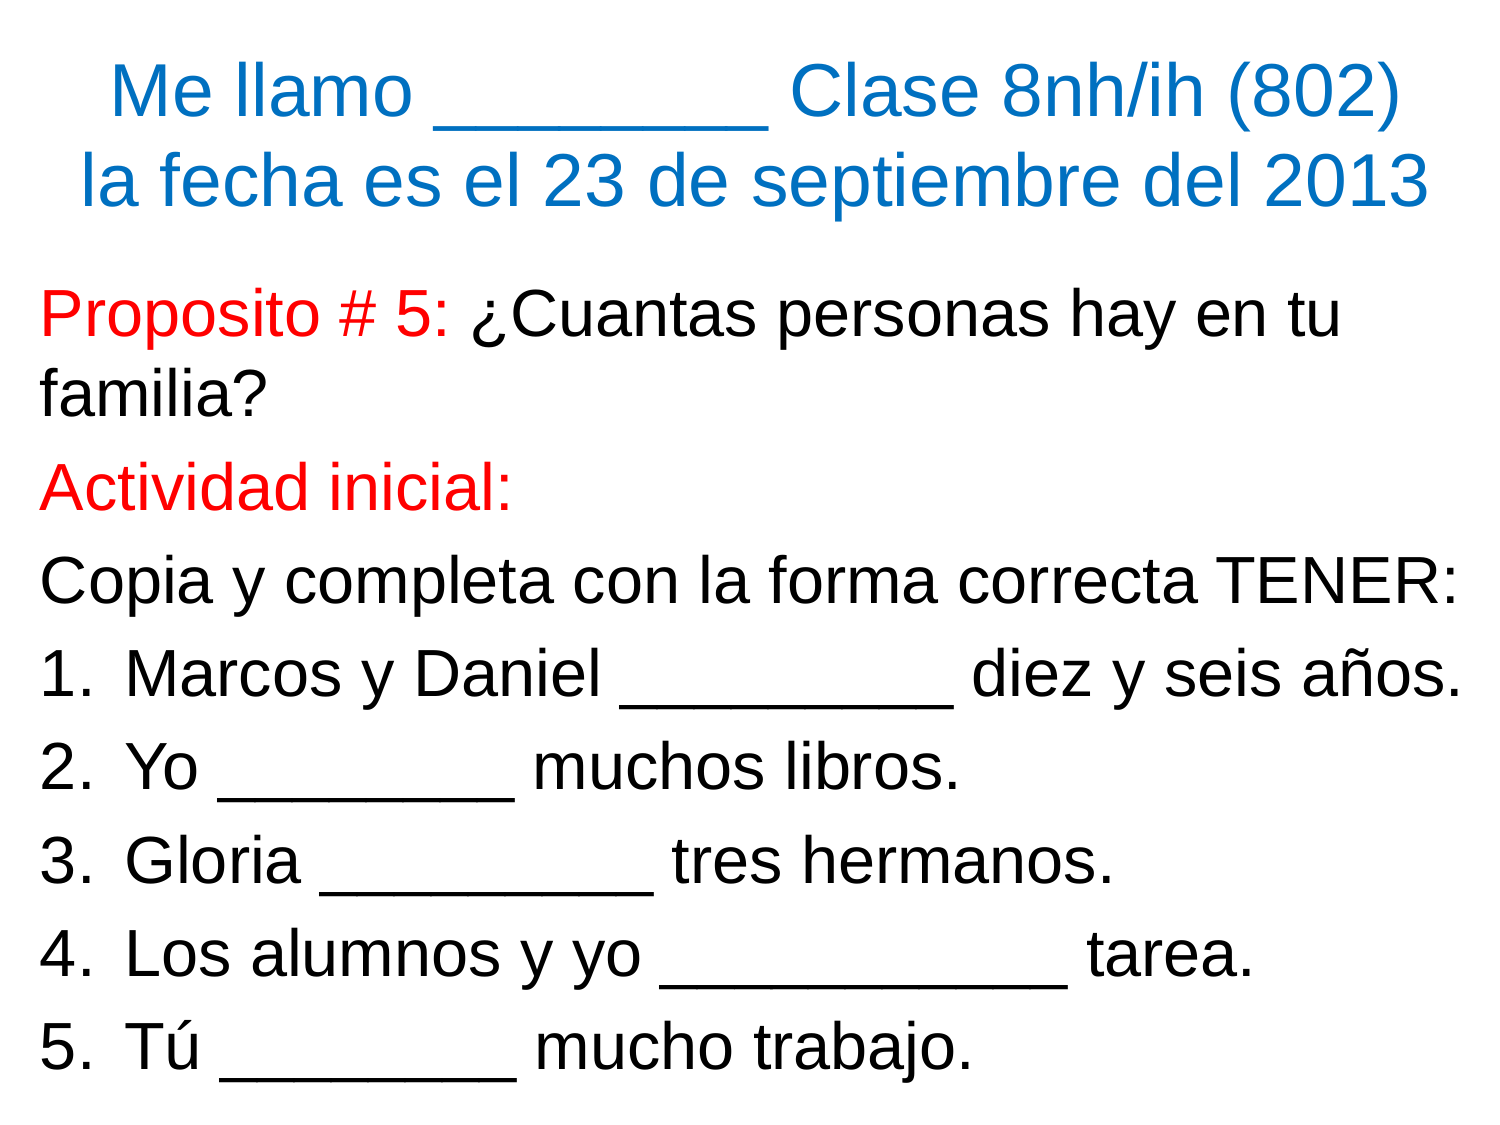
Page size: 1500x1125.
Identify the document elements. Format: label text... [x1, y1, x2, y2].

list Proposito # 5: ¿Cuantas personas hay en tu familia? Actividad inicial: Copia y completa con la forma correcta TENER: Marcos y Daniel _________ diez y seis años. Yo ________ muchos libros. Gloria _________ tres hermanos. Los alumnos y yo ___________ tarea. Tú ________ mucho trabajo. [24, 262, 1500, 1005]
title Me llamo ________ Clase 8nh/ih (802) la fecha es el 23 de septiembre del 2013 [50, 37, 1463, 225]
